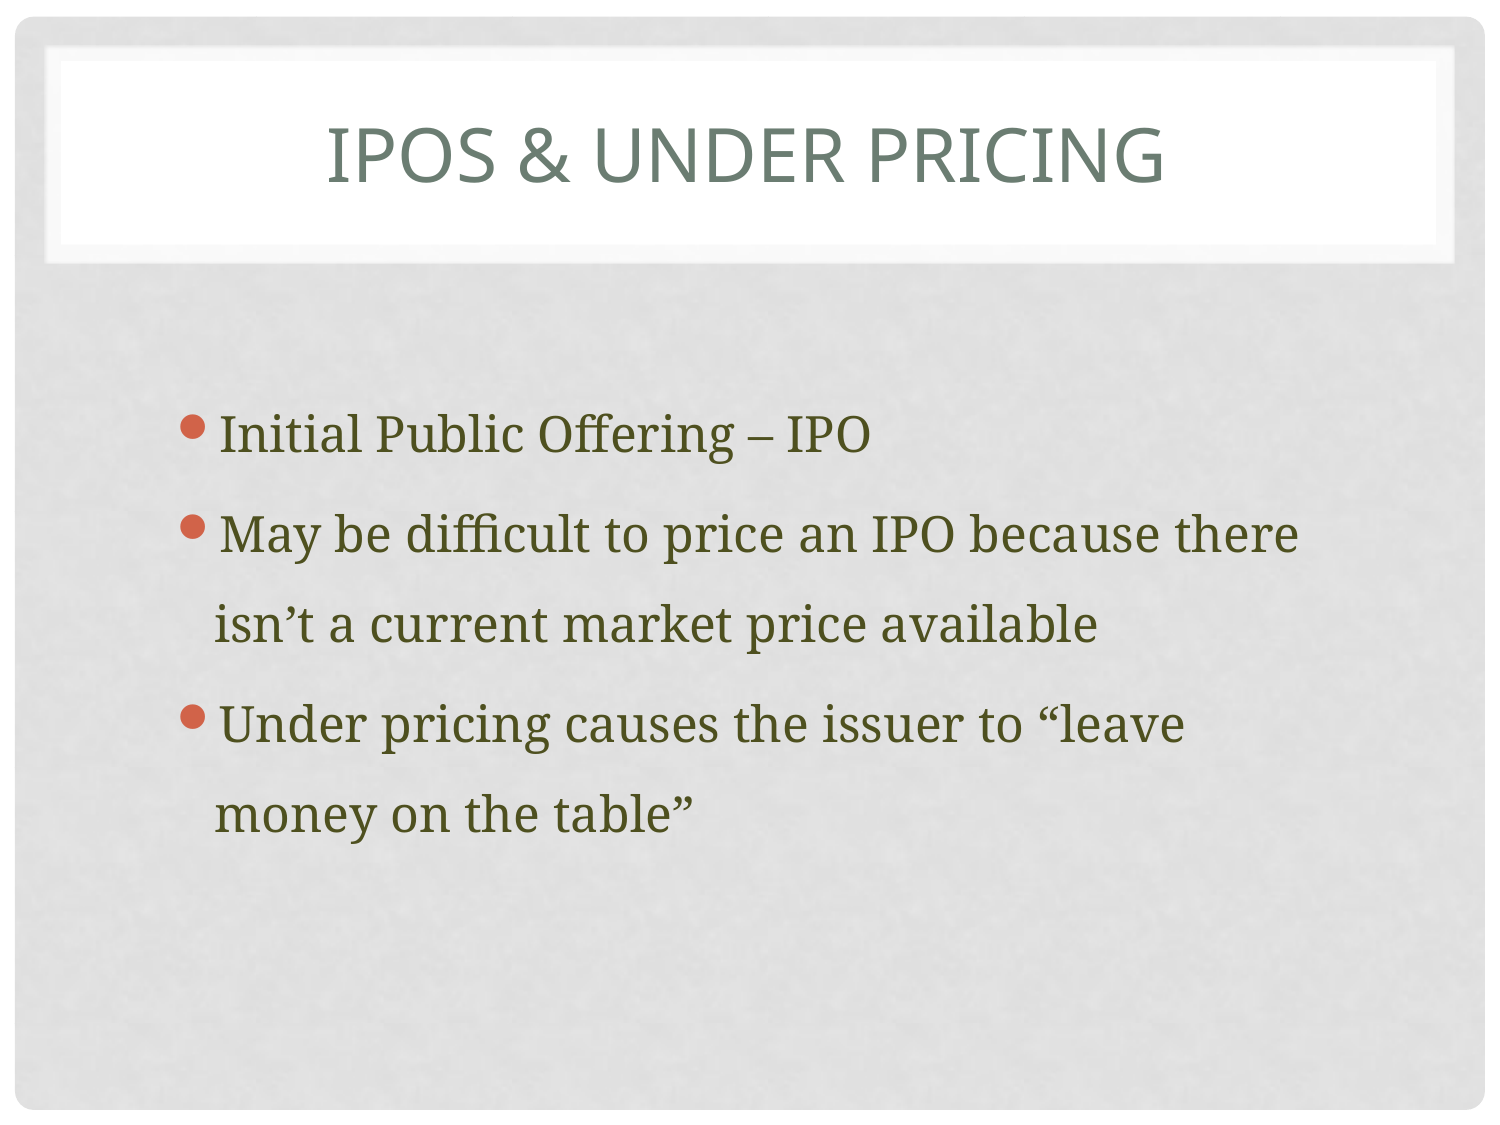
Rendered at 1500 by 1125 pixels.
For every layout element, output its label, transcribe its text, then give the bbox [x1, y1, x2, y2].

list Initial Public Offering – IPO May be difficult to price an IPO because there isn’t a current market price available Under pricing causes the issuer to “leave money on the table” [143, 365, 1359, 1005]
title IPOs & under pricing [69, 66, 1425, 238]
